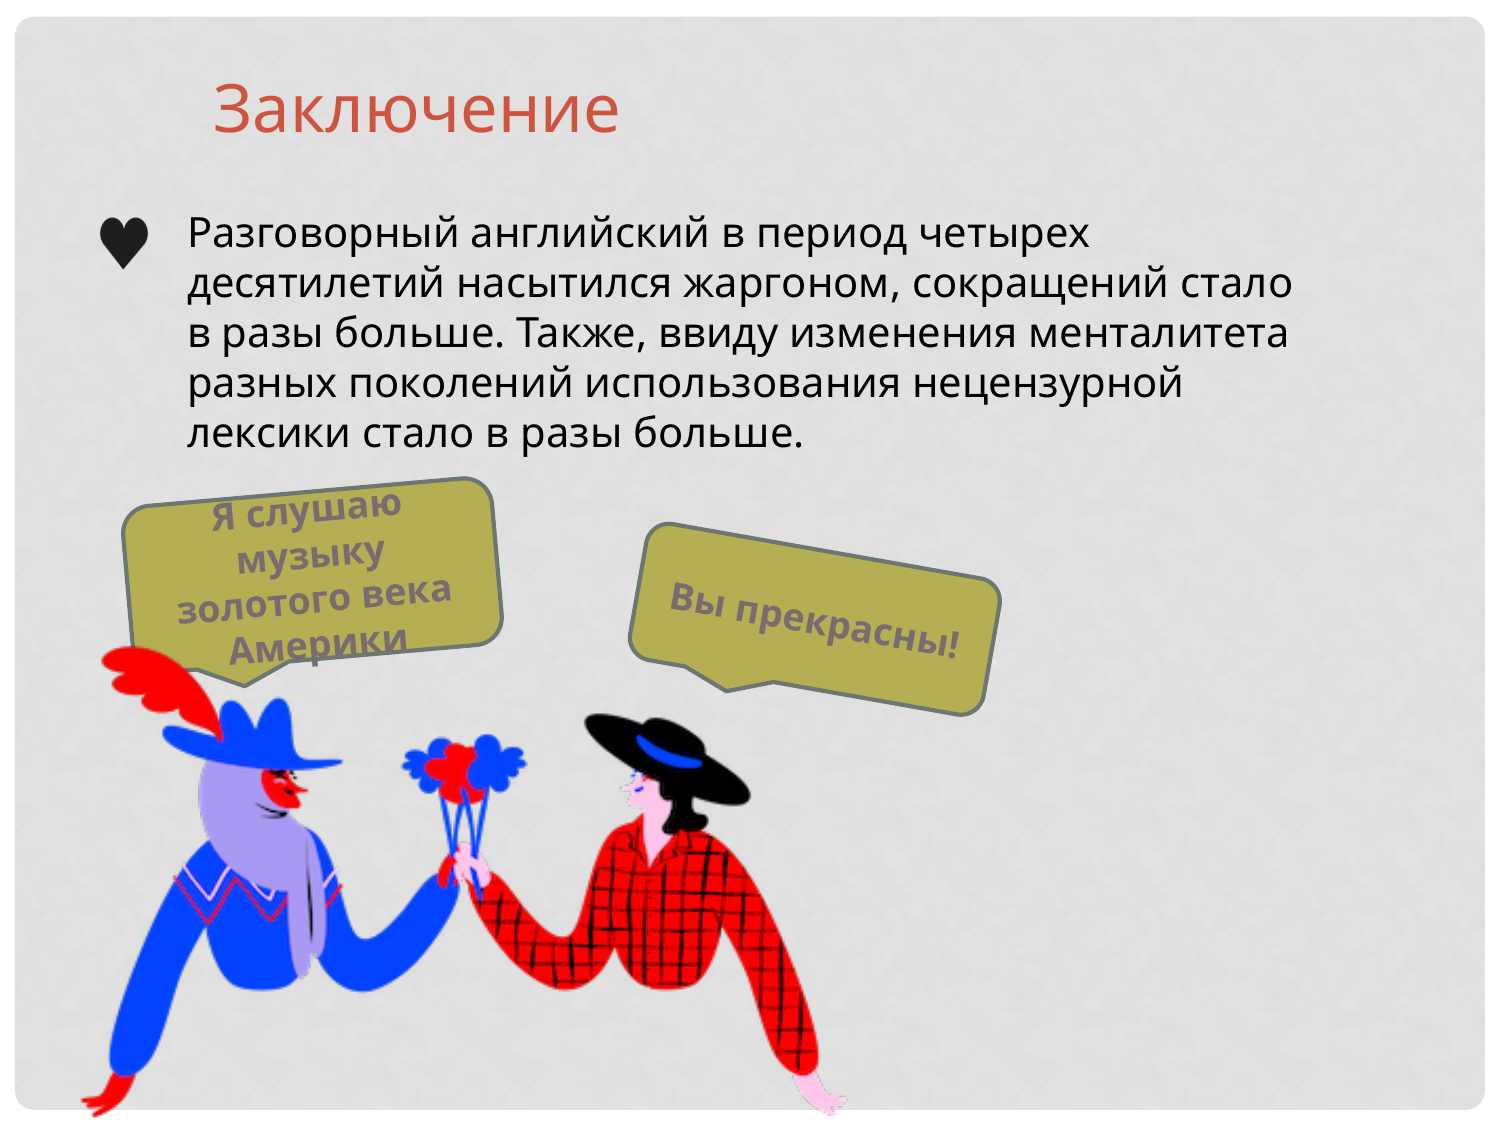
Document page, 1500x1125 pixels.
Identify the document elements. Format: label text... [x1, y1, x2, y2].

picture [40, 609, 885, 1125]
text_box Разговорный английский в период четырех десятилетий насытился жаргоном, сокращений стало в разы больше. Также, ввиду изменения менталитета разных поколений использования нецензурной лексики стало в разы больше. [172, 198, 1312, 464]
text_box Я слушаю музыку золотого века Америки [121, 476, 504, 609]
picture [95, 213, 153, 274]
text_box Вы прекрасны! [632, 521, 1002, 717]
text_box Заключение [198, 58, 1230, 154]
